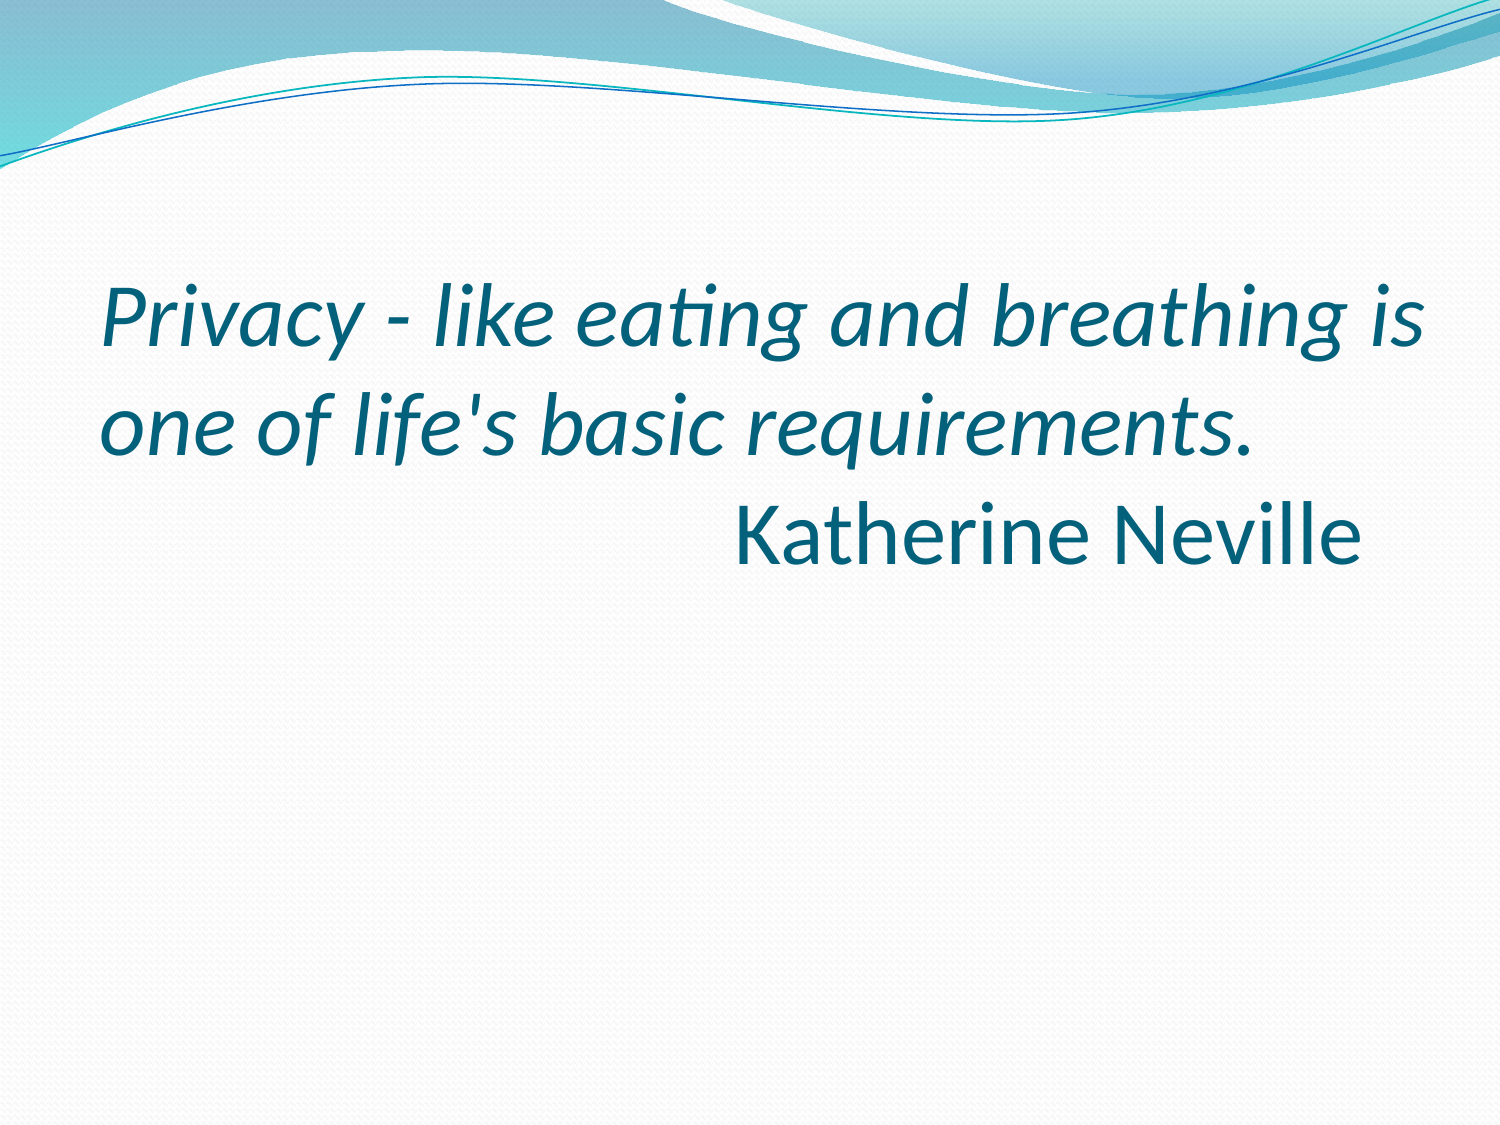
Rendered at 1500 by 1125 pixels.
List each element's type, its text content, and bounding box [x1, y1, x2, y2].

title Privacy - like eating and breathing is one of life's basic requirements. Katherine Neville [99, 237, 1450, 800]
